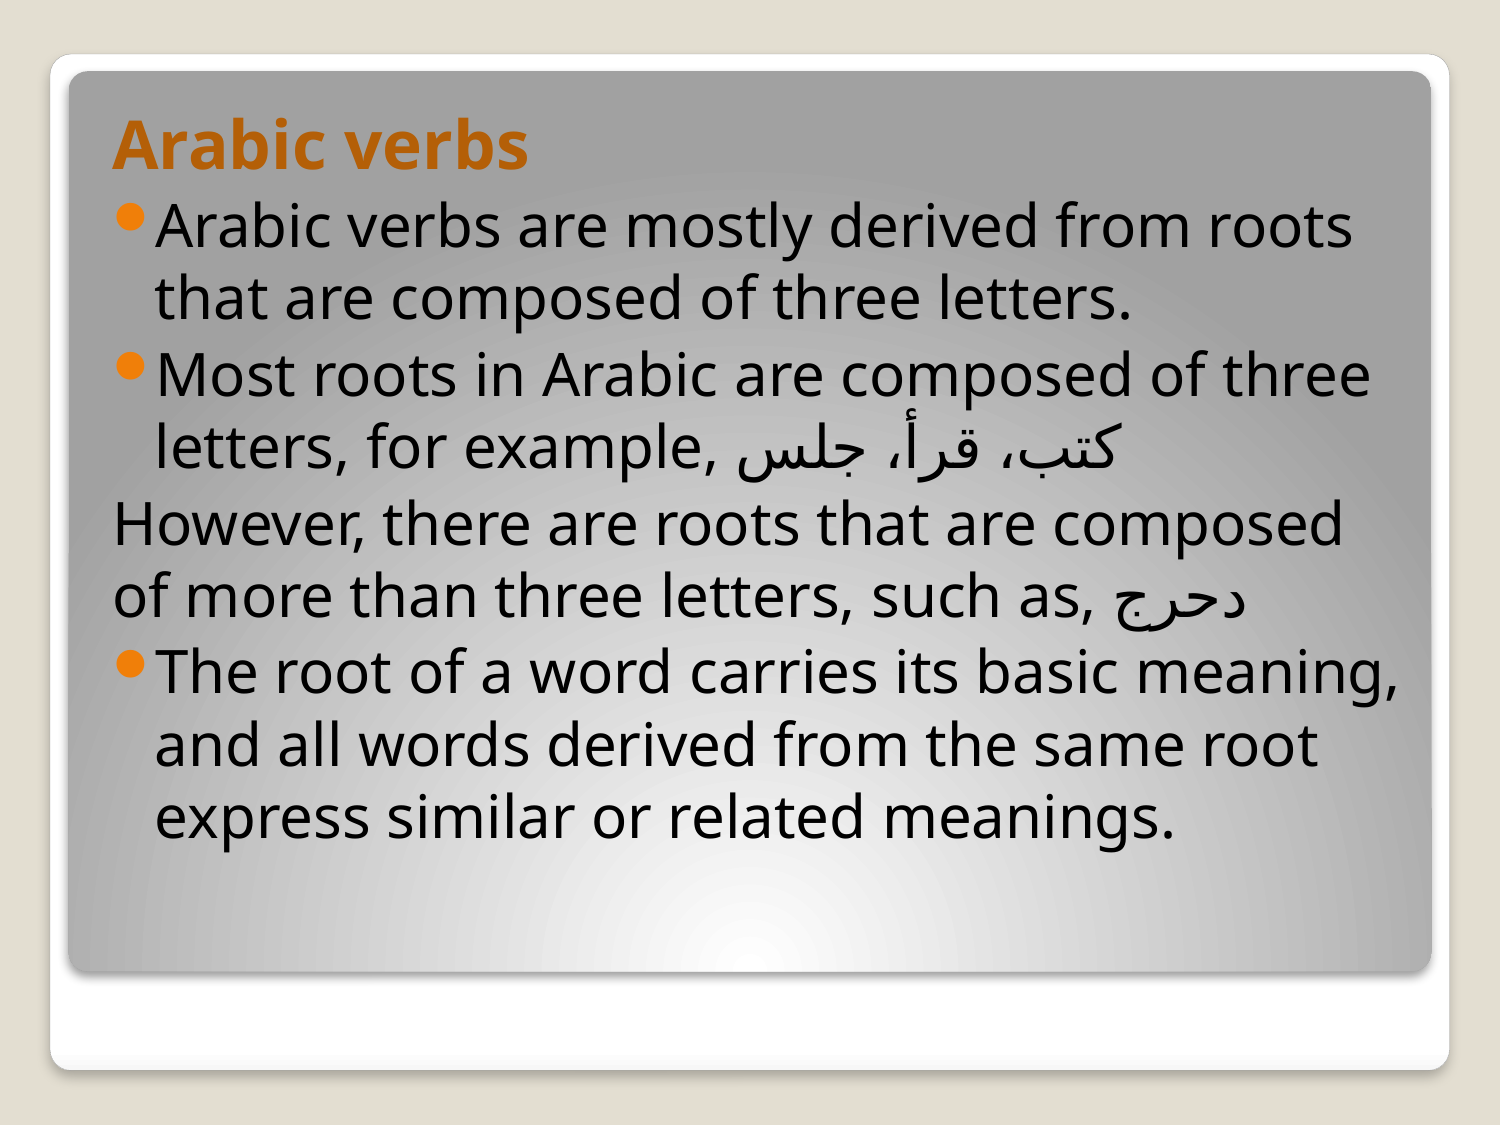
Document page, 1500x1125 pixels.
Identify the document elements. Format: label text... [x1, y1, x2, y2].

list Arabic verbs Arabic verbs are mostly derived from roots that are composed of three letters. Most roots in Arabic are composed of three letters, for example, كتب، قرأ، جلس However, there are roots that are composed of more than three letters, such as, دحرج The root of a word carries its basic meaning, and all words derived from the same root express similar or related meanings. [82, 86, 1425, 1050]
